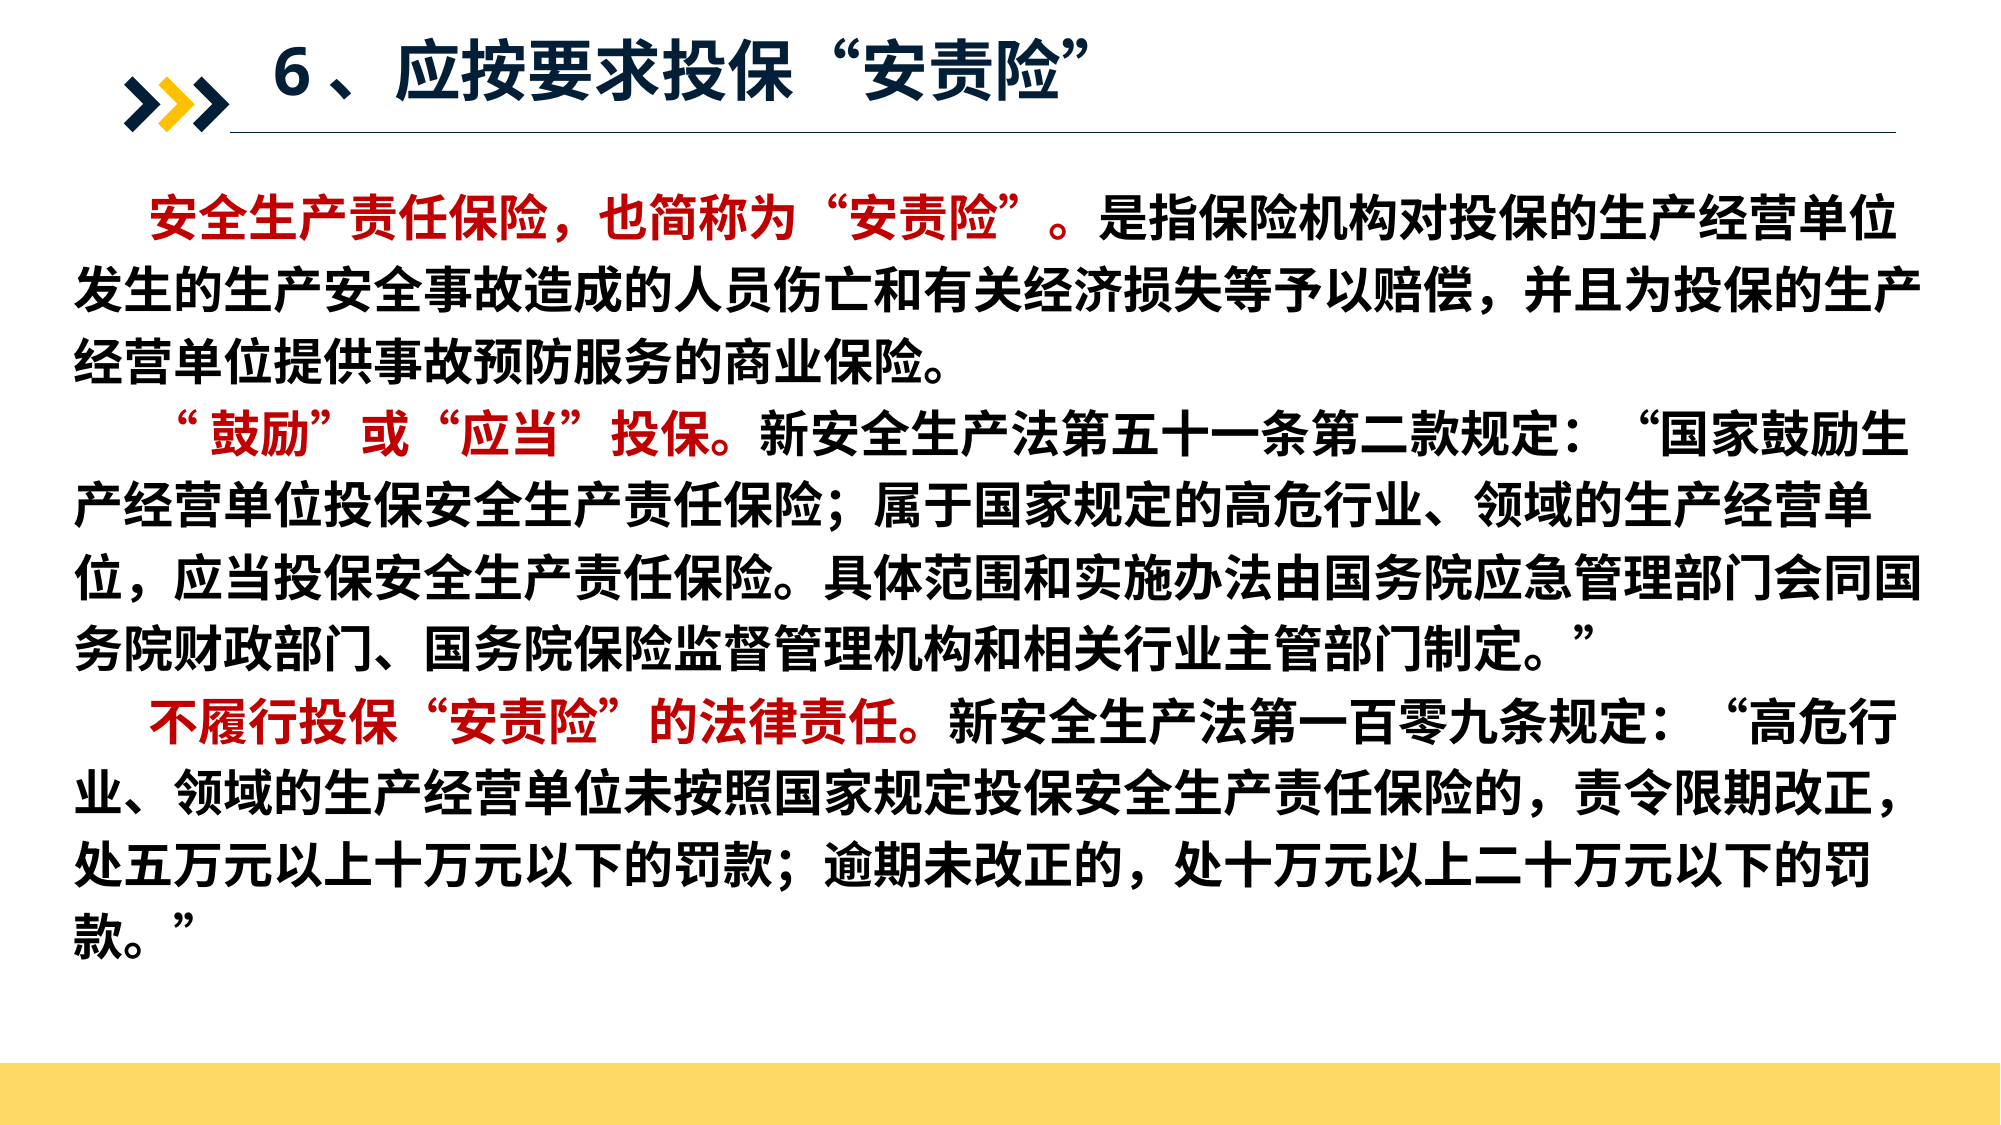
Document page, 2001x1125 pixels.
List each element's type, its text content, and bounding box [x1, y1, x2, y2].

text_box [0, 1063, 2000, 1125]
text_box 安全生产责任保险，也简称为“安责险”。是指保险机构对投保的生产经营单位发生的生产安全事故造成的人员伤亡和有关经济损失等予以赔偿，并且为投保的生产经营单位提供事故预防服务的商业保险。 “鼓励”或“应当”投保。新安全生产法第五十一条第二款规定：“国家鼓励生产经营单位投保安全生产责任保险；属于国家规定的高危行业、领域的生产经营单位，应当投保安全生产责任保险。具体范围和实施办法由国务院应急管理部门会同国务院财政部门、国务院保险监督管理机构和相关行业主管部门制定。” 不履行投保“安责险”的法律责任。新安全生产法第一百零九条规定：“高危行业、领域的生产经营单位未按照国家规定投保安全生产责任保险的，责令限期改正，处五万元以上十万元以下的罚款；逾期未改正的，处十万元以上二十万元以下的罚款。” [58, 166, 1942, 974]
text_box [123, 76, 1897, 133]
text_box 6、应按要求投保“安责险” [262, 22, 1218, 76]
